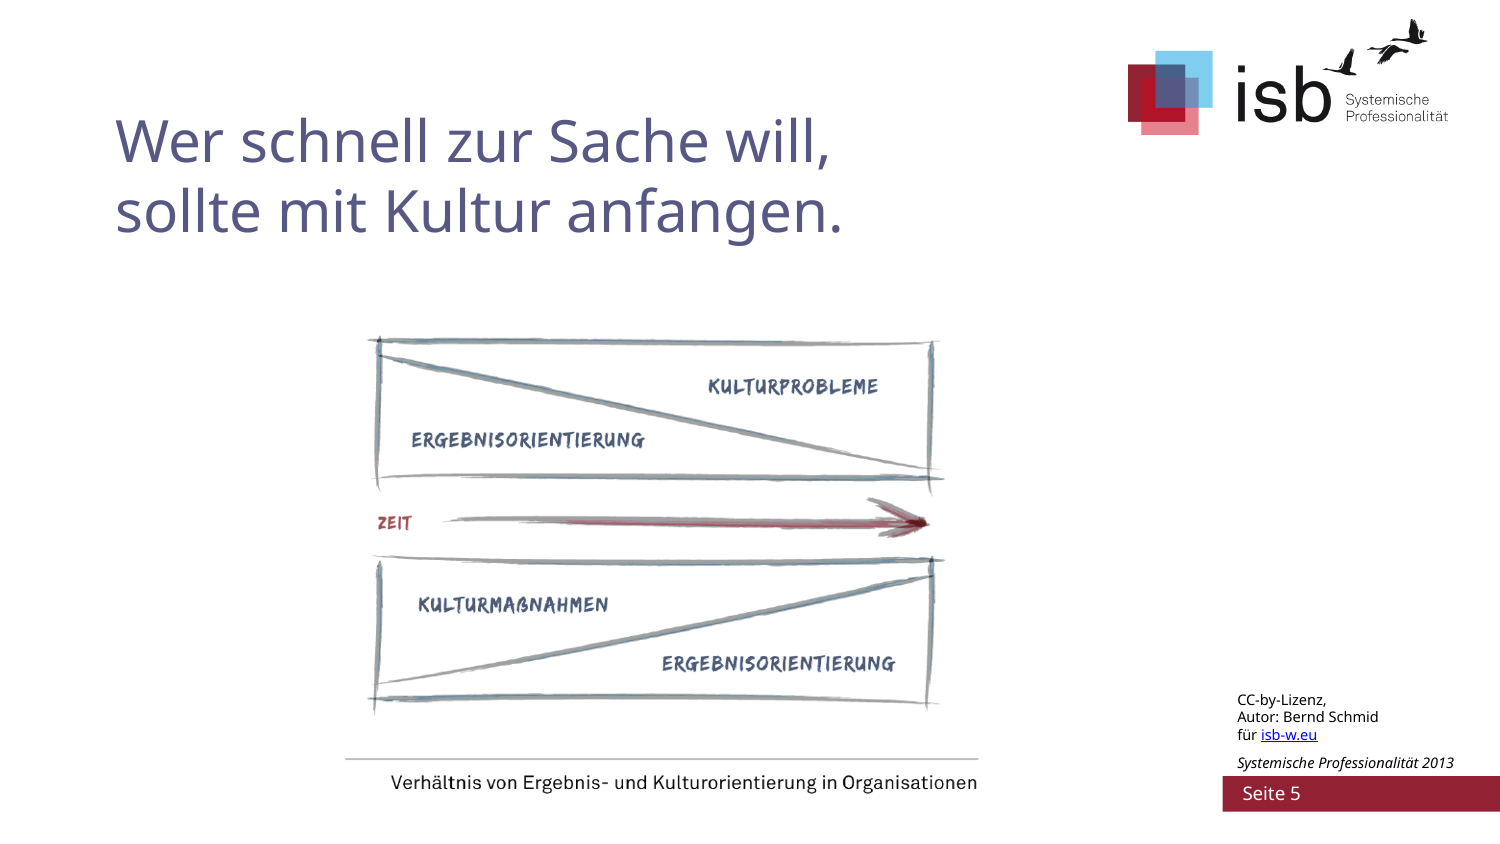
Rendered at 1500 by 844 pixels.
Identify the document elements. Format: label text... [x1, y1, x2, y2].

title Wer schnell zur Sache will, sollte mit Kultur anfangen. [100, 67, 1223, 281]
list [328, 279, 994, 812]
picture [1128, 14, 1461, 139]
text_box CC-by-Lizenz, Autor: Bernd Schmid für isb-w.eu Systemische Professionalität 2013 [1222, 543, 1500, 844]
